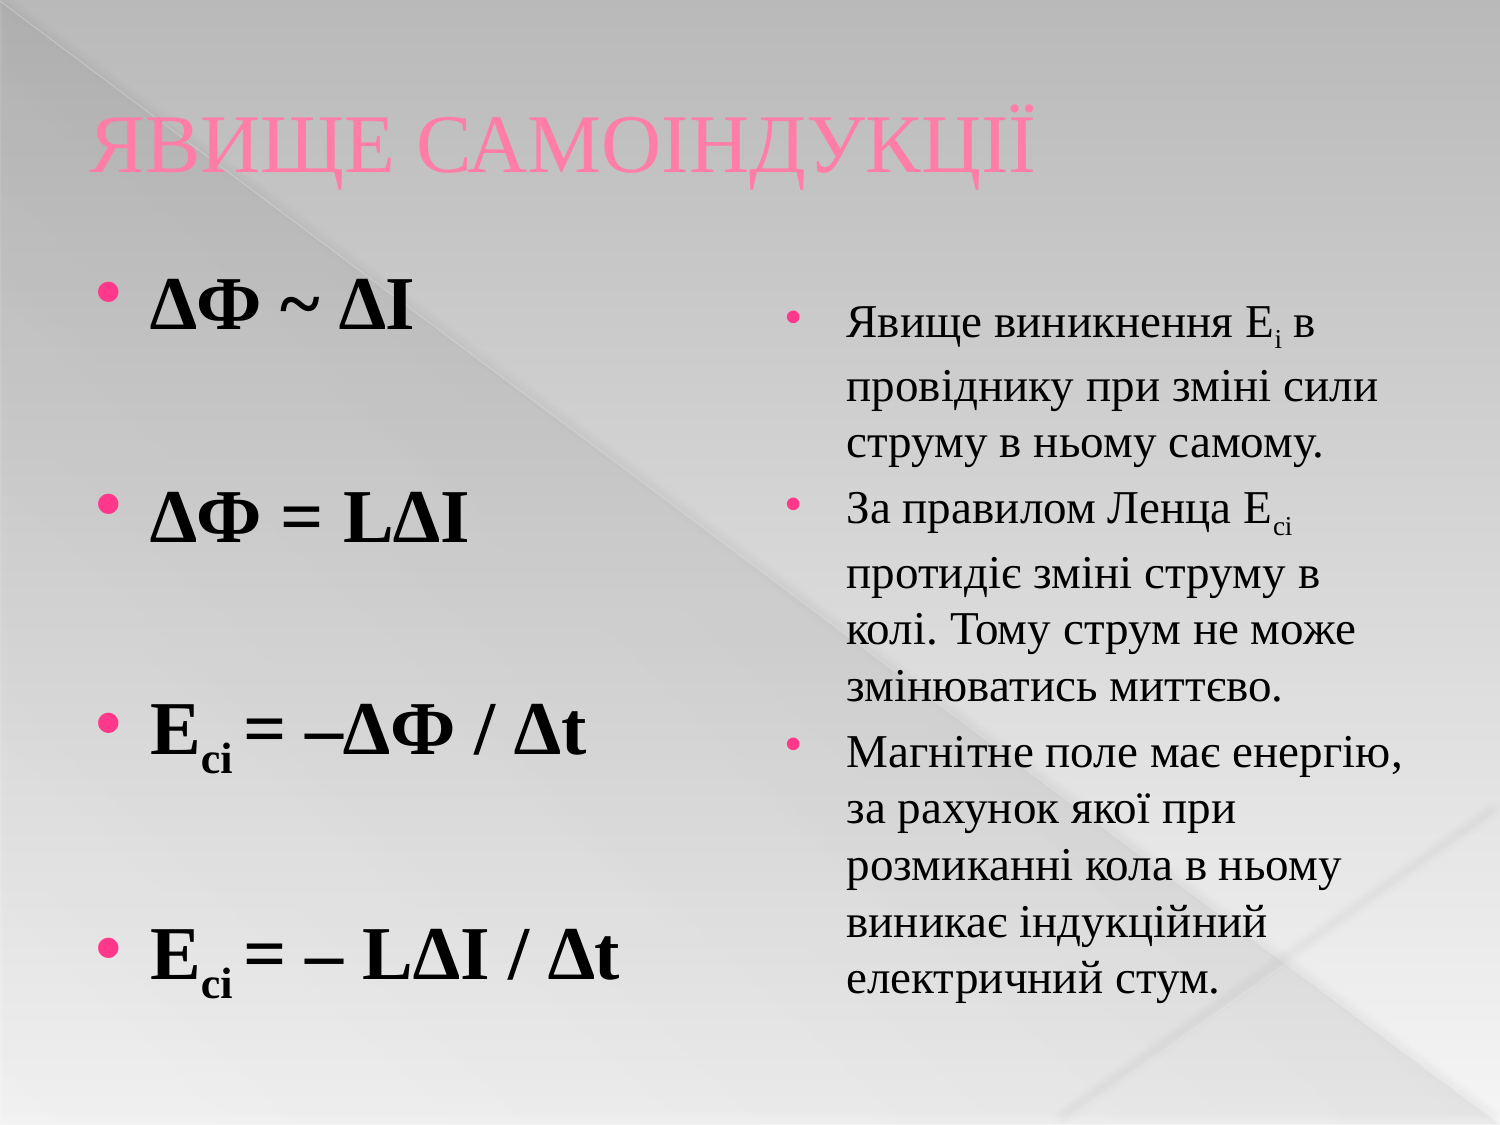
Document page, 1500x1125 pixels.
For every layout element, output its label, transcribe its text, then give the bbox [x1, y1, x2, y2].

list Явище виникнення Еі в провіднику при зміні сили струму в ньому самому. За правилом Ленца Есі протидіє зміні струму в колі. Тому струм не може змінюватись миттєво. Магнітне поле має енергію, за рахунок якої при розмиканні кола в ньому виникає індукційний електричний стум. [762, 282, 1425, 1025]
list ∆Ф ~ ∆І ∆Ф = L∆І Еcі = –∆Ф / ∆t Еcі = – L∆І / ∆t [75, 246, 774, 1020]
title ЯВИЩЕ САМОІНДУКЦІЇ [75, 43, 1425, 235]
